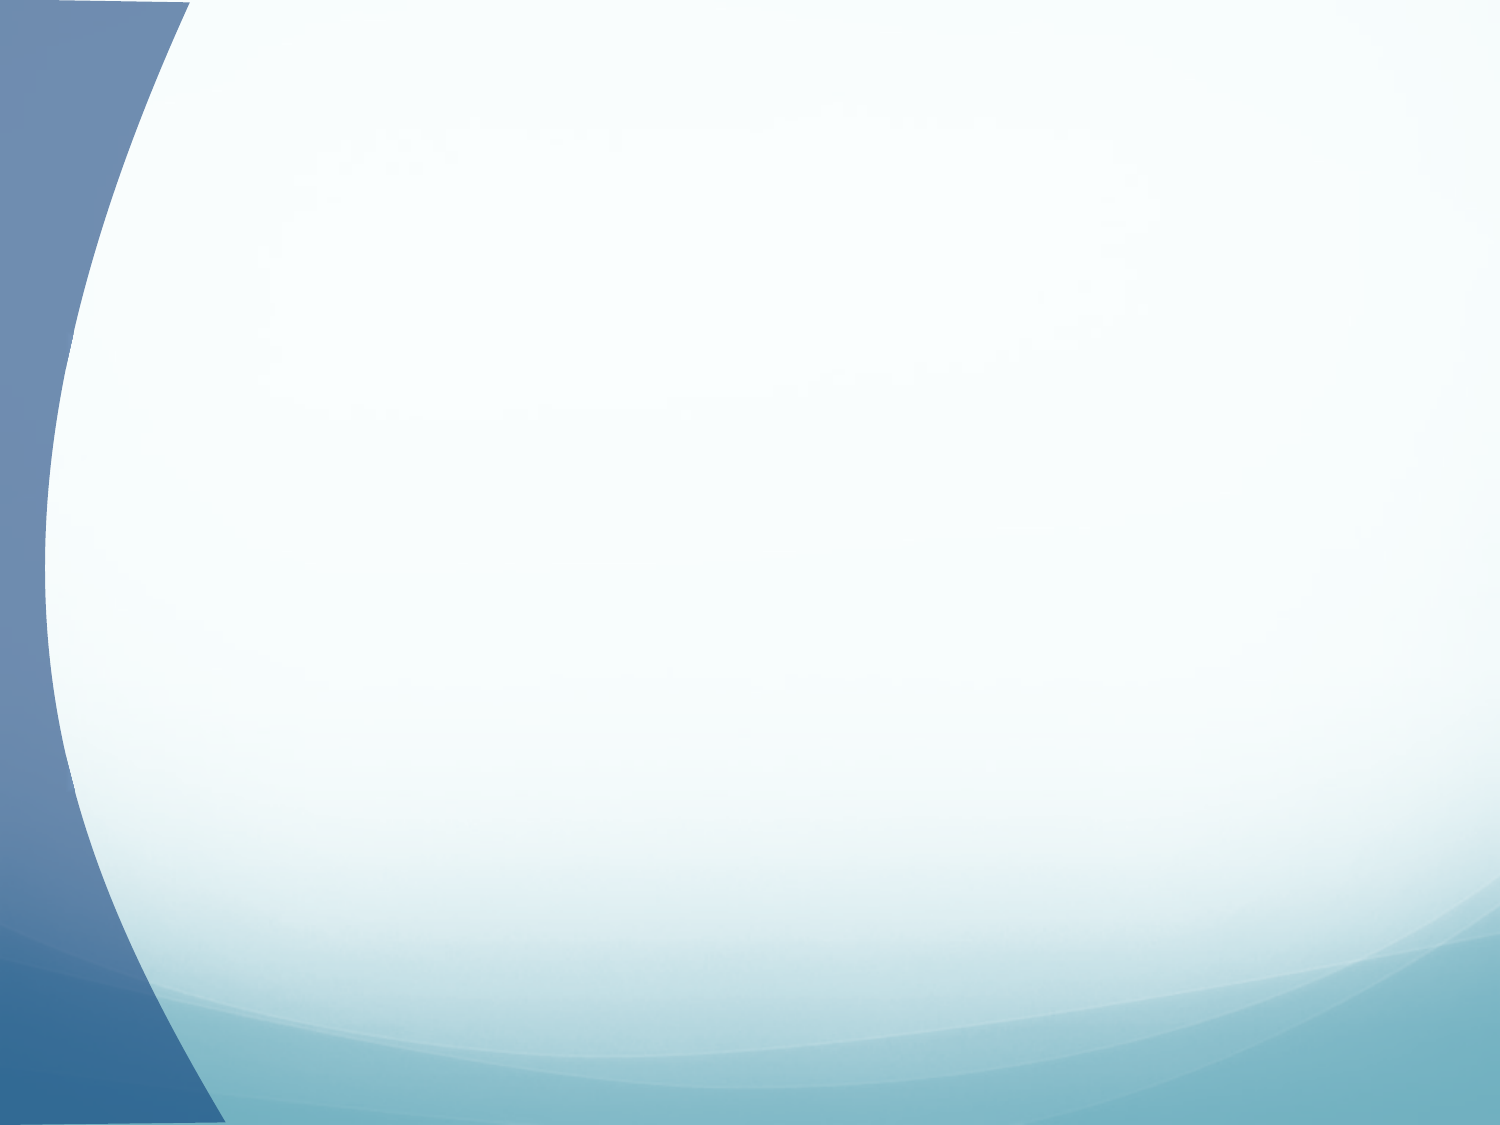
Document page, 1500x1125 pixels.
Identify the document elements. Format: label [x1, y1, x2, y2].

text_box [0, 0, 226, 1125]
